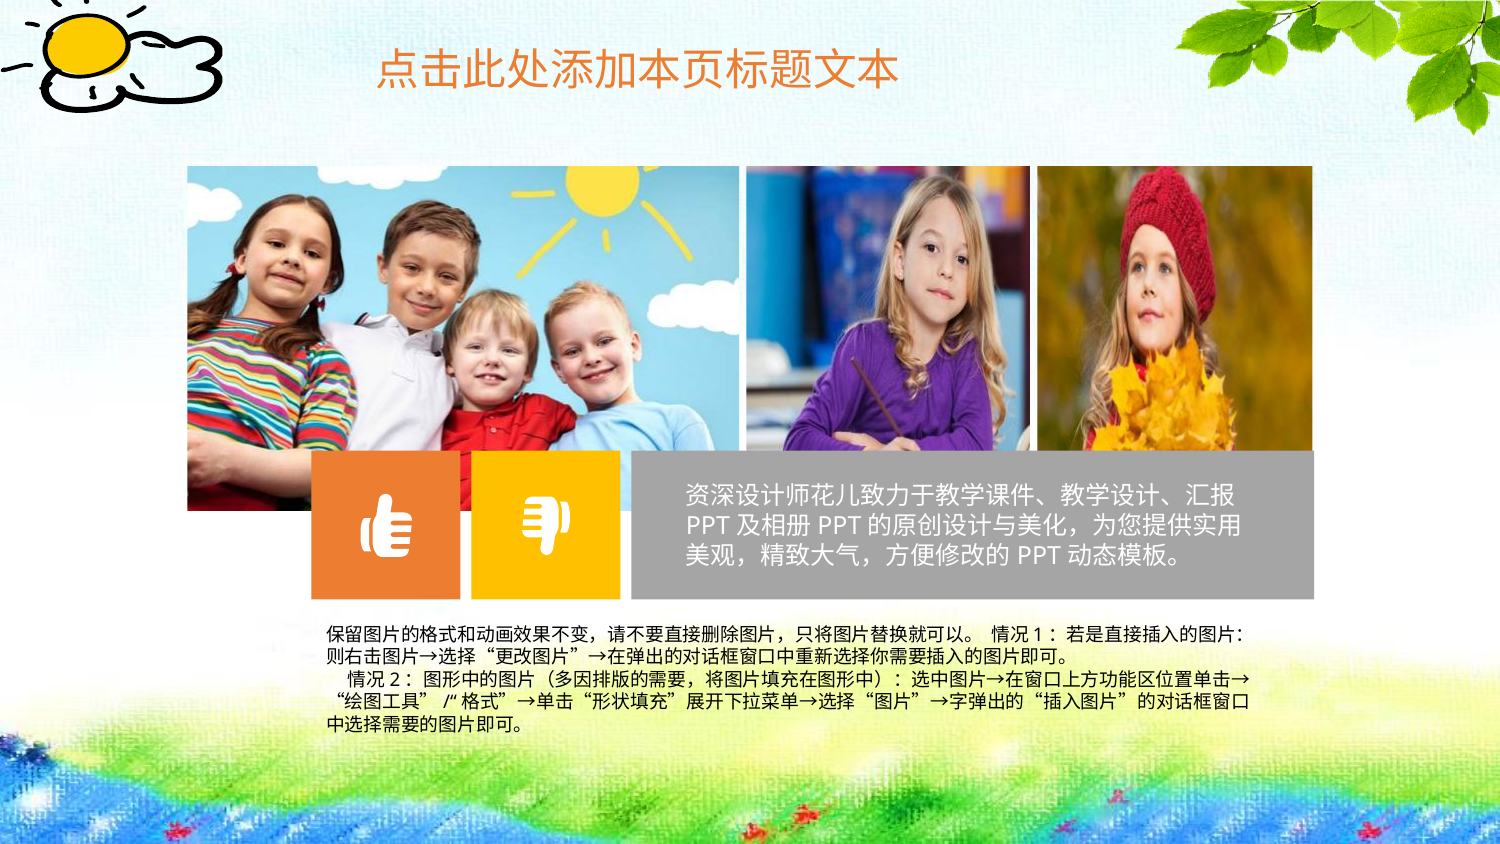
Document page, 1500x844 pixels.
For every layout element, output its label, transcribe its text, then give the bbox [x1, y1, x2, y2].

text_box [470, 450, 621, 601]
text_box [522, 496, 570, 556]
picture [0, 0, 1500, 844]
text_box 点击此处添加本页标题文本 [360, 34, 972, 102]
text_box 保留图片的格式和动画效果不变，请不要直接删除图片，只将图片替换就可以。 情况1：若是直接插入的图片：则右击图片→选择“更改图片”→在弹出的对话框窗口中重新选择你需要插入的图片即可。 情况2：图形中的图片（多因排版的需要，将图片填充在图形中）：选中图片→在窗口上方功能区位置单击→“绘图工具”/“格式”→单击“形状填充”展开下拉菜单→选择“图片”→字弹出的“插入图片”的对话框窗口中选择需要的图片即可。 [311, 615, 1282, 743]
text_box [745, 165, 1031, 450]
text_box [630, 450, 1315, 601]
text_box [186, 165, 740, 512]
text_box 资深设计师花儿致力于教学课件、教学设计、汇报PPT及相册PPT的原创设计与美化，为您提供实用美观，精致大气，方便修改的PPT动态模板。 [671, 472, 1282, 577]
text_box [1036, 165, 1313, 450]
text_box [360, 493, 413, 557]
text_box [310, 450, 461, 601]
